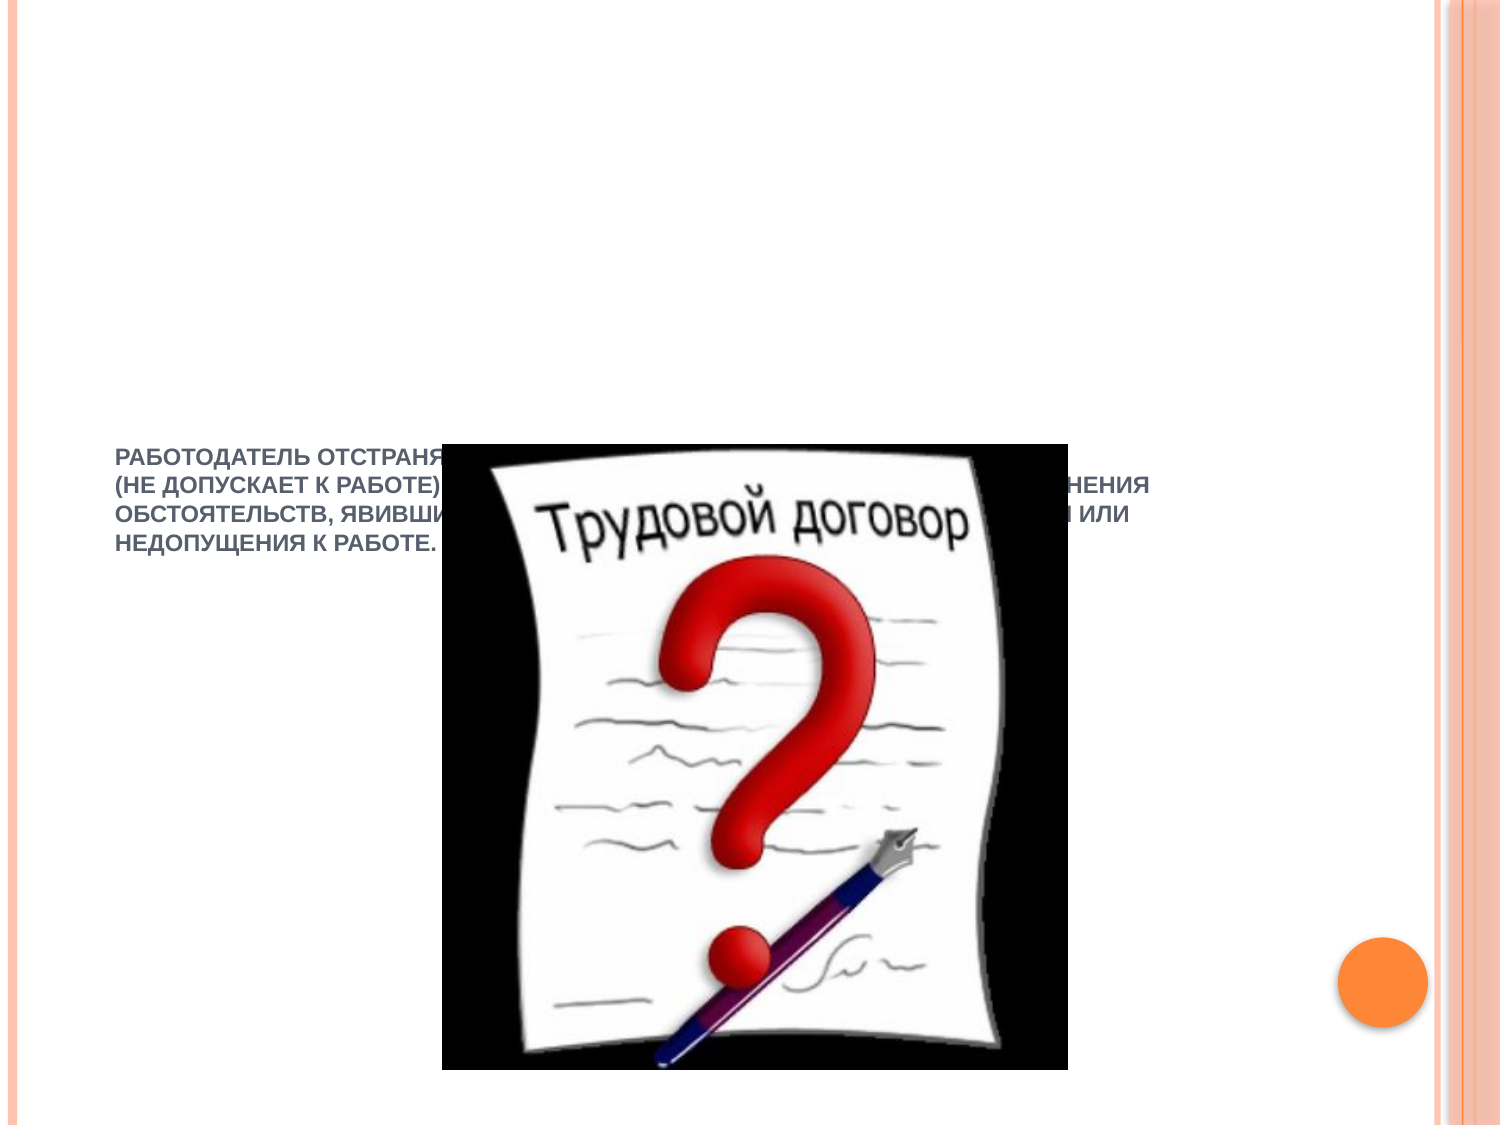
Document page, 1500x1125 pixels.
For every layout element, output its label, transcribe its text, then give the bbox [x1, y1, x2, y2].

picture [442, 443, 1069, 1070]
title Работодатель отстраняет от работы (не допускает к работе) работника на весь период времени до устранения обстоятельств, явившихся основанием для отстранения от работы или недопущения к работе. [100, 432, 1326, 621]
